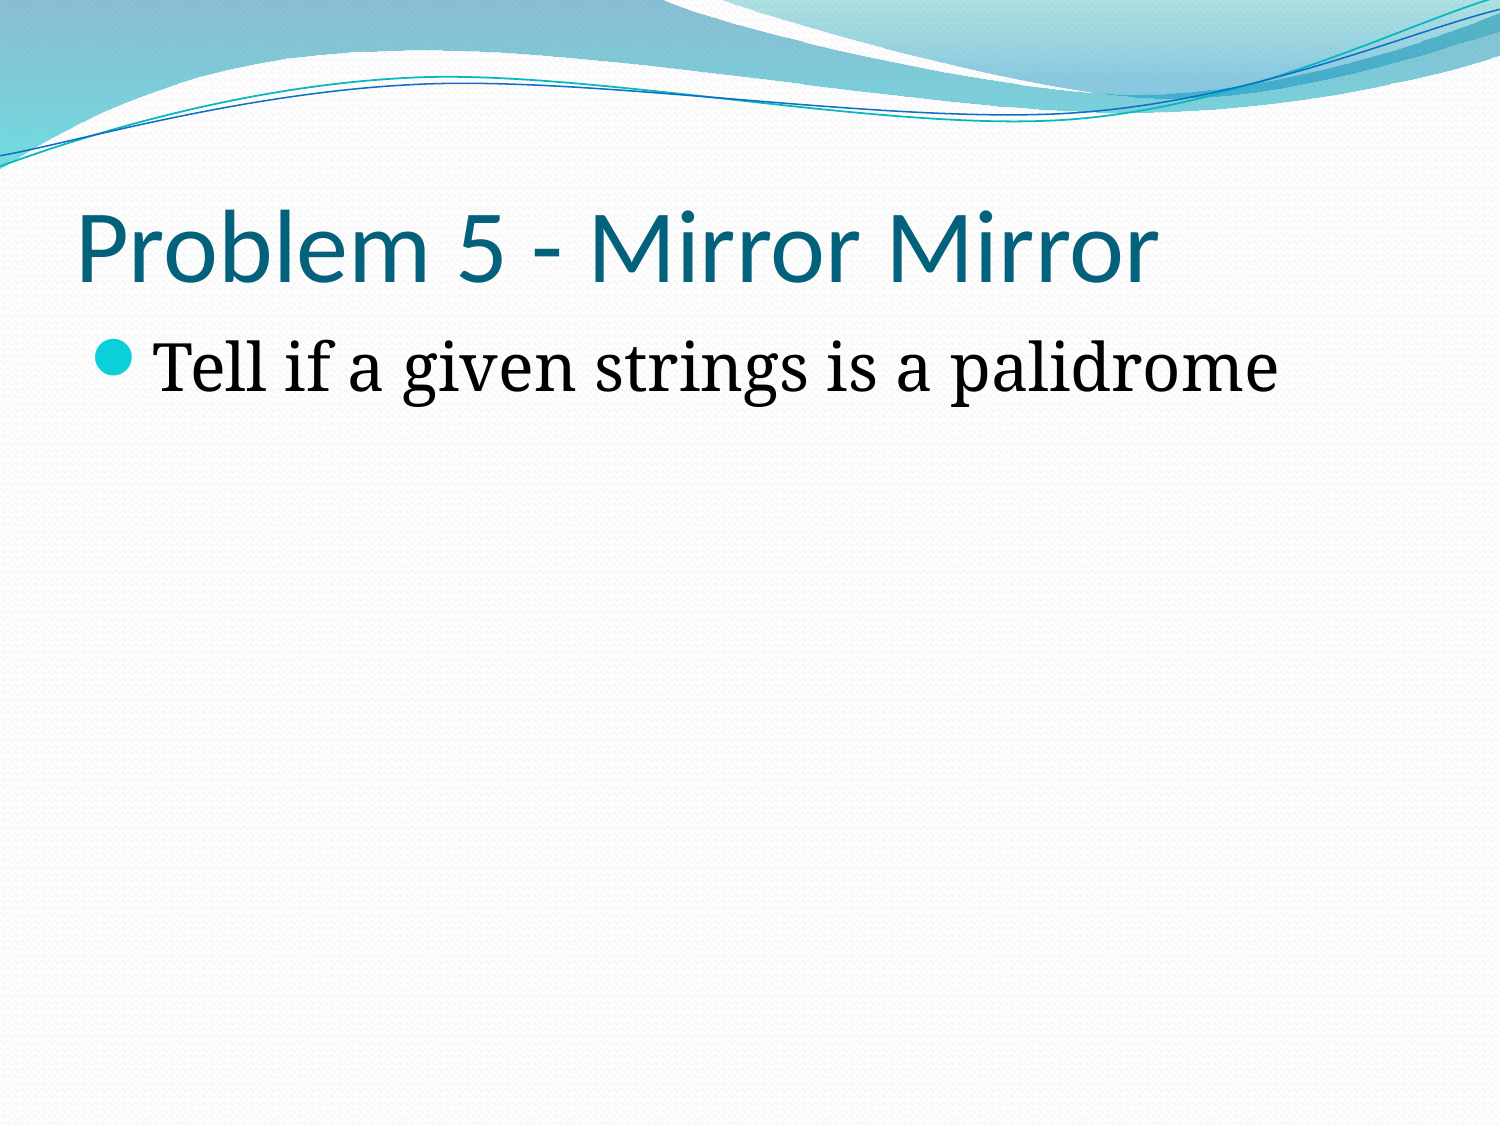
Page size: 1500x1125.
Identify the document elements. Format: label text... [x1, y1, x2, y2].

list Tell if a given strings is a palidrome [75, 317, 1425, 1038]
title Problem 5 - Mirror Mirror [75, 115, 1425, 303]
